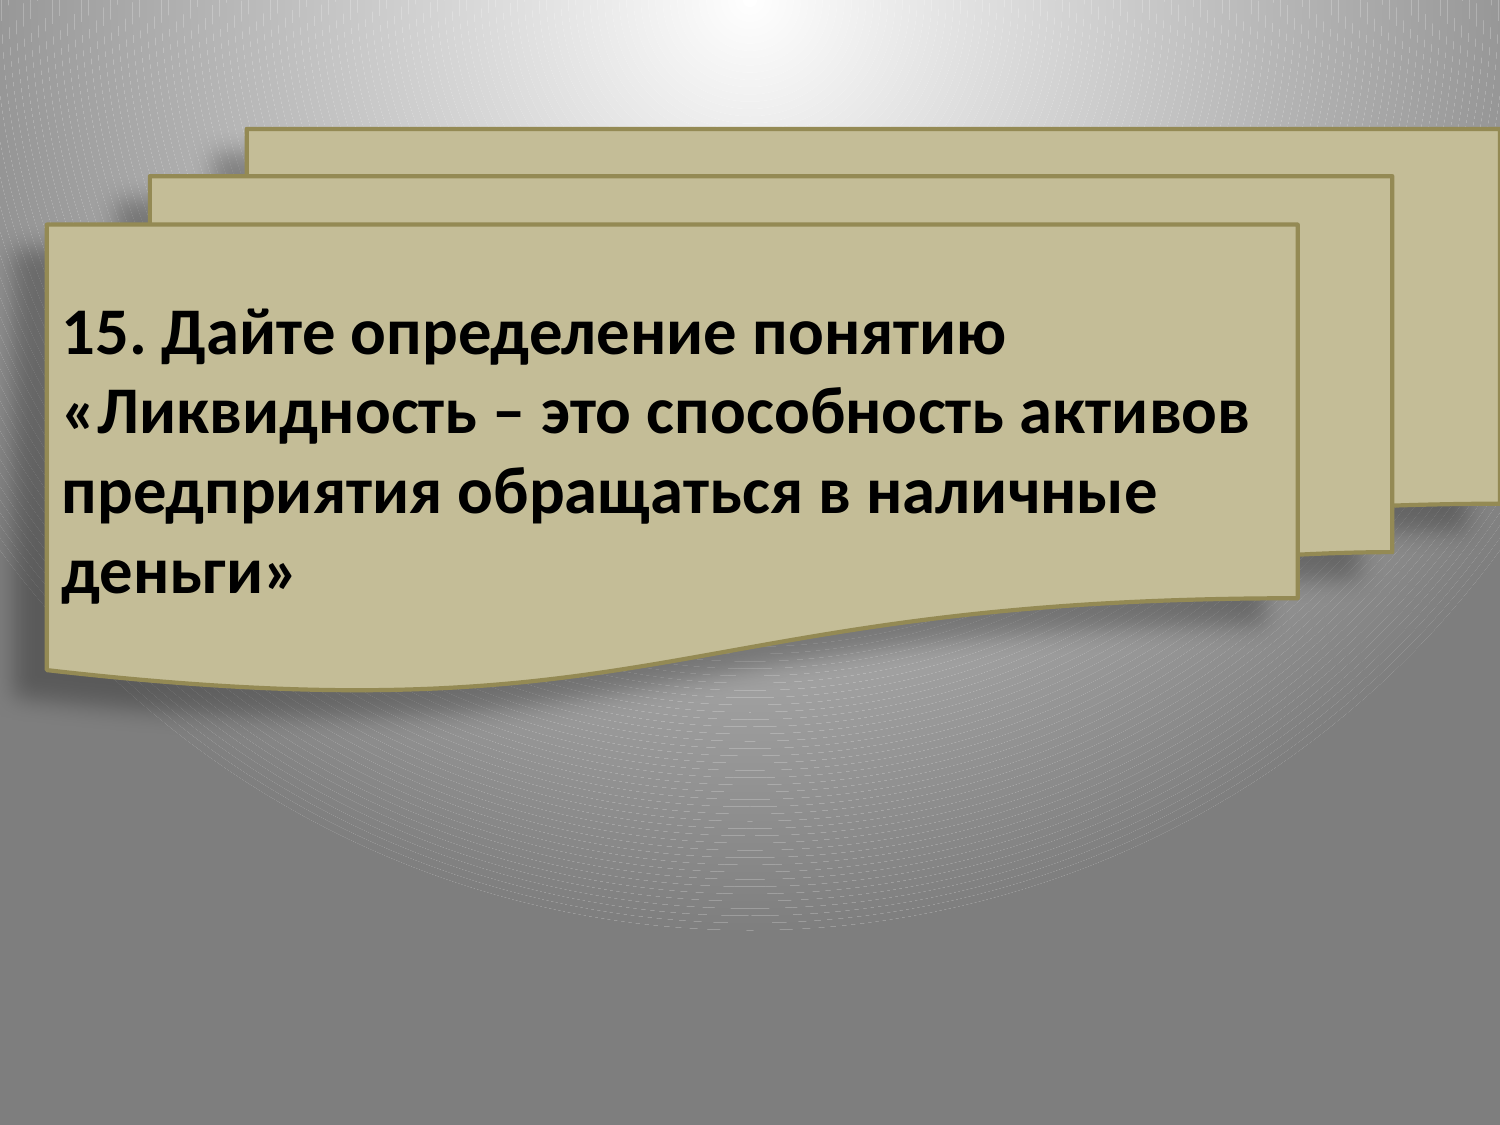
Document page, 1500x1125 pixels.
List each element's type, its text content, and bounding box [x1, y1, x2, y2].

text_box 15. Дайте определение понятию «Ликвидность – это способность активов предприятия обращаться в наличные деньги» [44, 126, 1500, 693]
